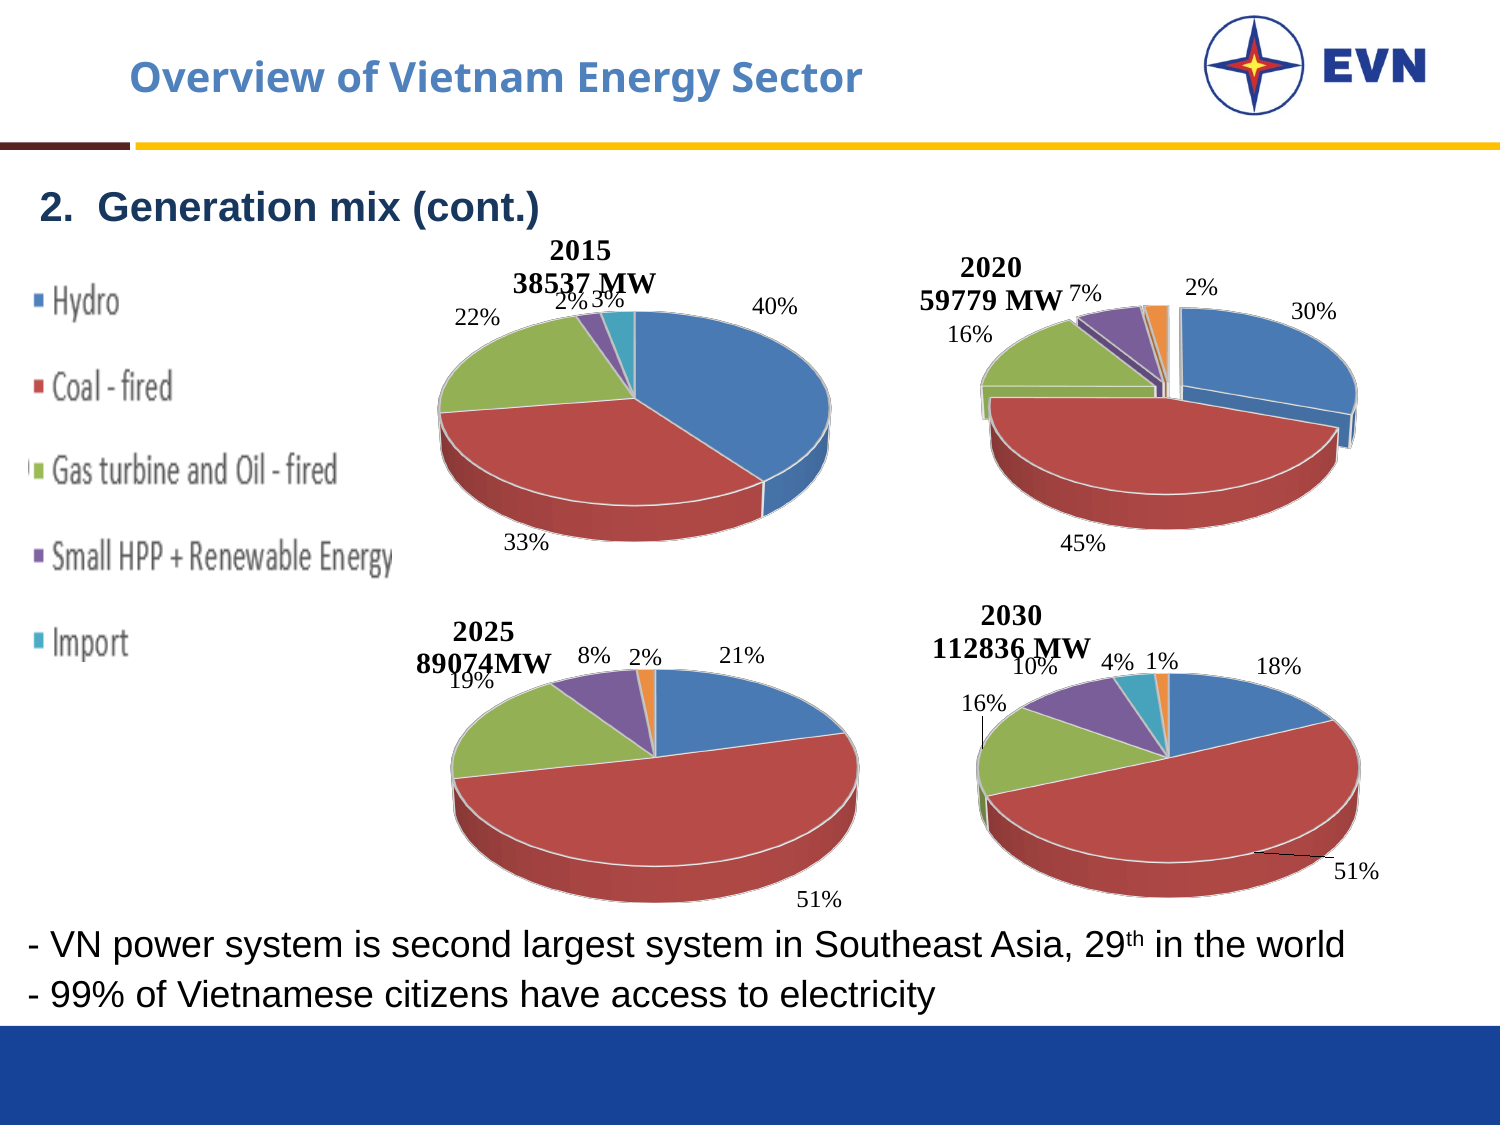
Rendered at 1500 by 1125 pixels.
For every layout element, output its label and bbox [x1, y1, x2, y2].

text_box [0, 150, 1500, 1125]
chart [337, 224, 1450, 938]
text_box [0, 0, 1500, 142]
text_box [0, 142, 1500, 150]
picture [28, 271, 392, 662]
